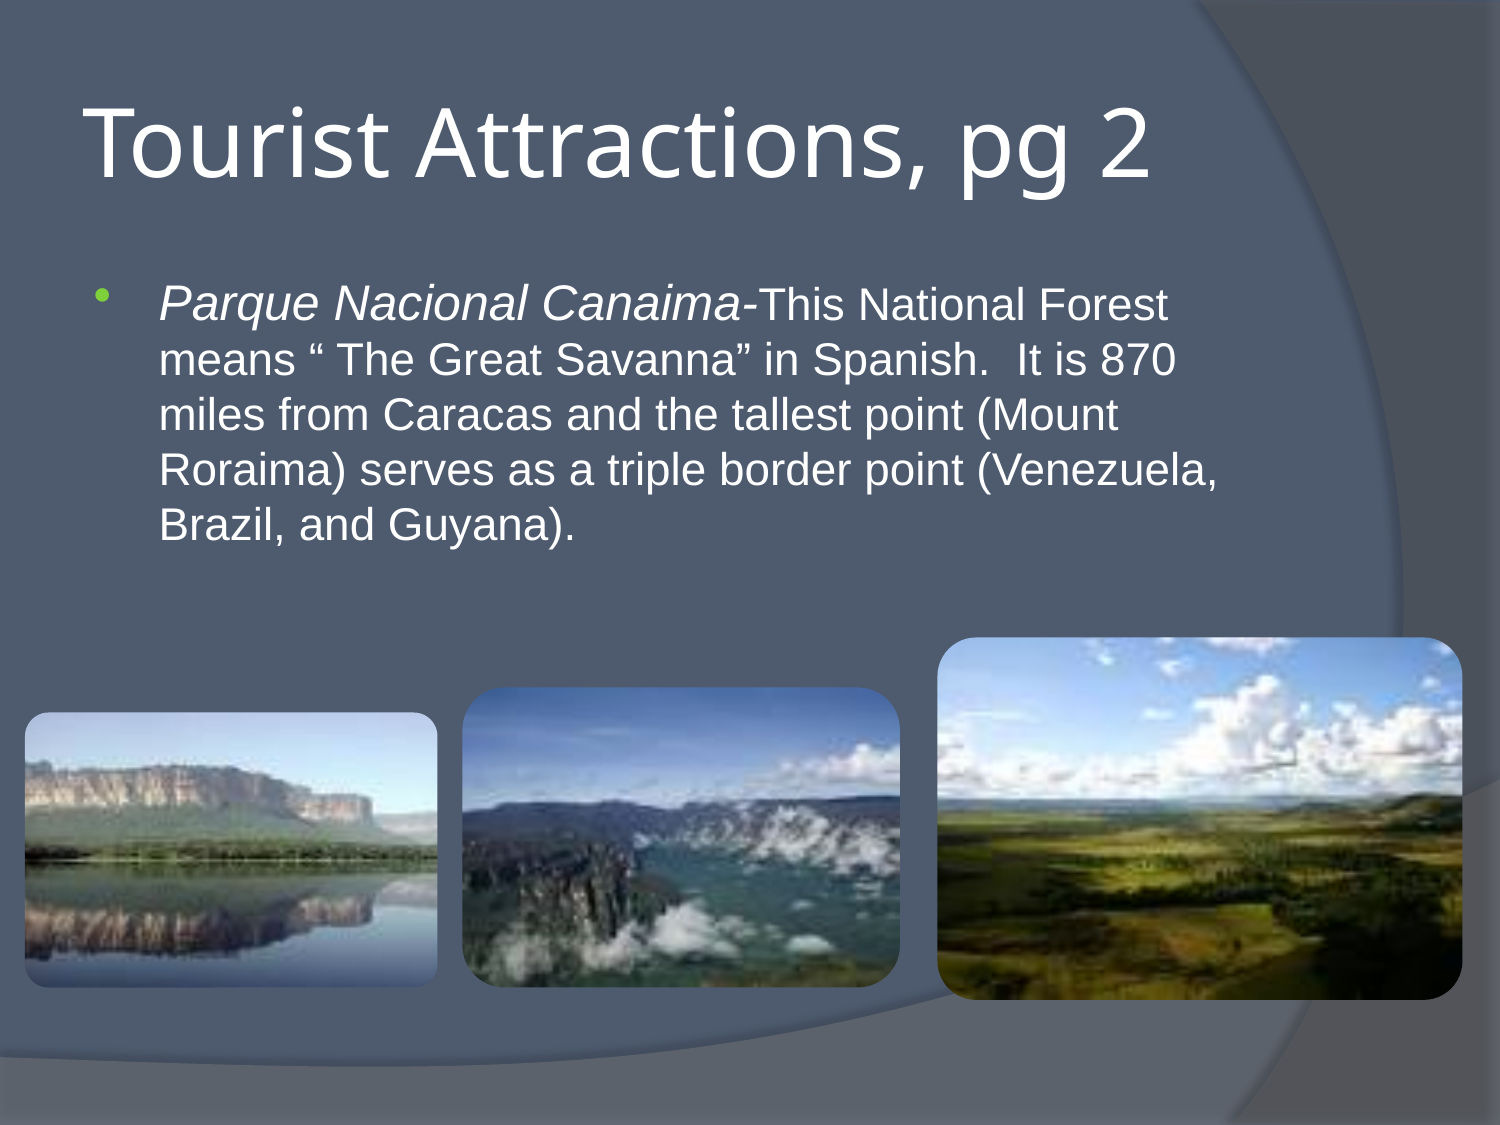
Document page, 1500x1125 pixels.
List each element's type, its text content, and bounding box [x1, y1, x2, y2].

title Tourist Attractions, pg 2 [75, 45, 1300, 233]
picture [462, 687, 901, 988]
picture [24, 712, 438, 988]
list Parque Nacional Canaima-This National Forest means “ The Great Savanna” in Spanish. It is 870 miles from Caracas and the tallest point (Mount Roraima) serves as a triple border point (Venezuela, Brazil, and Guyana). [75, 262, 1300, 1005]
picture [937, 637, 1463, 1001]
